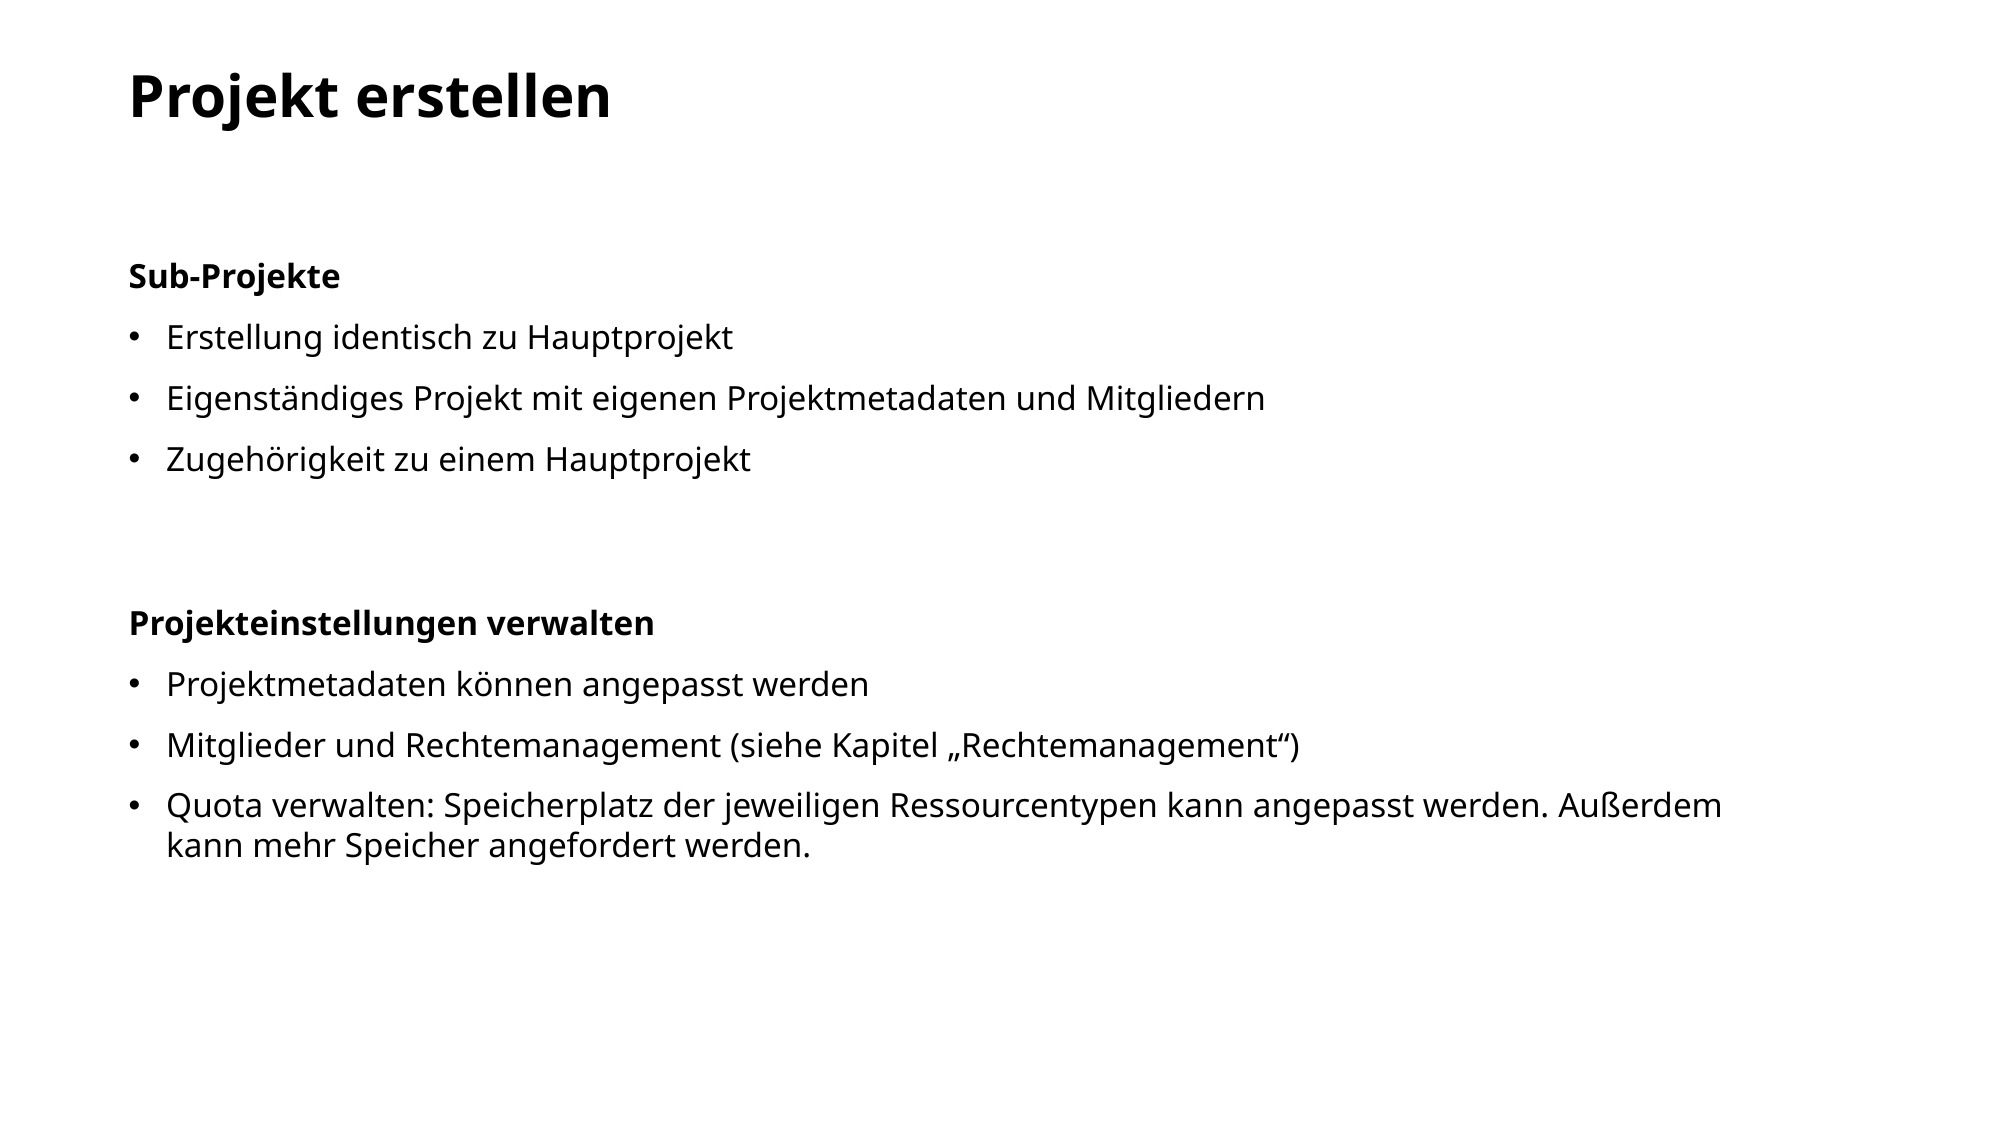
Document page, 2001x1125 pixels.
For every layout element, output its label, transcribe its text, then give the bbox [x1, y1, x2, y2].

list Sub-Projekte Erstellung identisch zu Hauptprojekt Eigenständiges Projekt mit eigenen Projektmetadaten und Mitgliedern Zugehörigkeit zu einem Hauptprojekt [114, 248, 1579, 563]
text_box Projekteinstellungen verwalten Projektmetadaten können angepasst werden Mitglieder und Rechtemanagement (siehe Kapitel „Rechtemanagement“) Quota verwalten: Speicherplatz der jeweiligen Ressourcentypen kann angepasst werden. Außerdem kann mehr Speicher angefordert werden. [114, 594, 1766, 965]
title Projekt erstellen [114, 59, 1886, 148]
